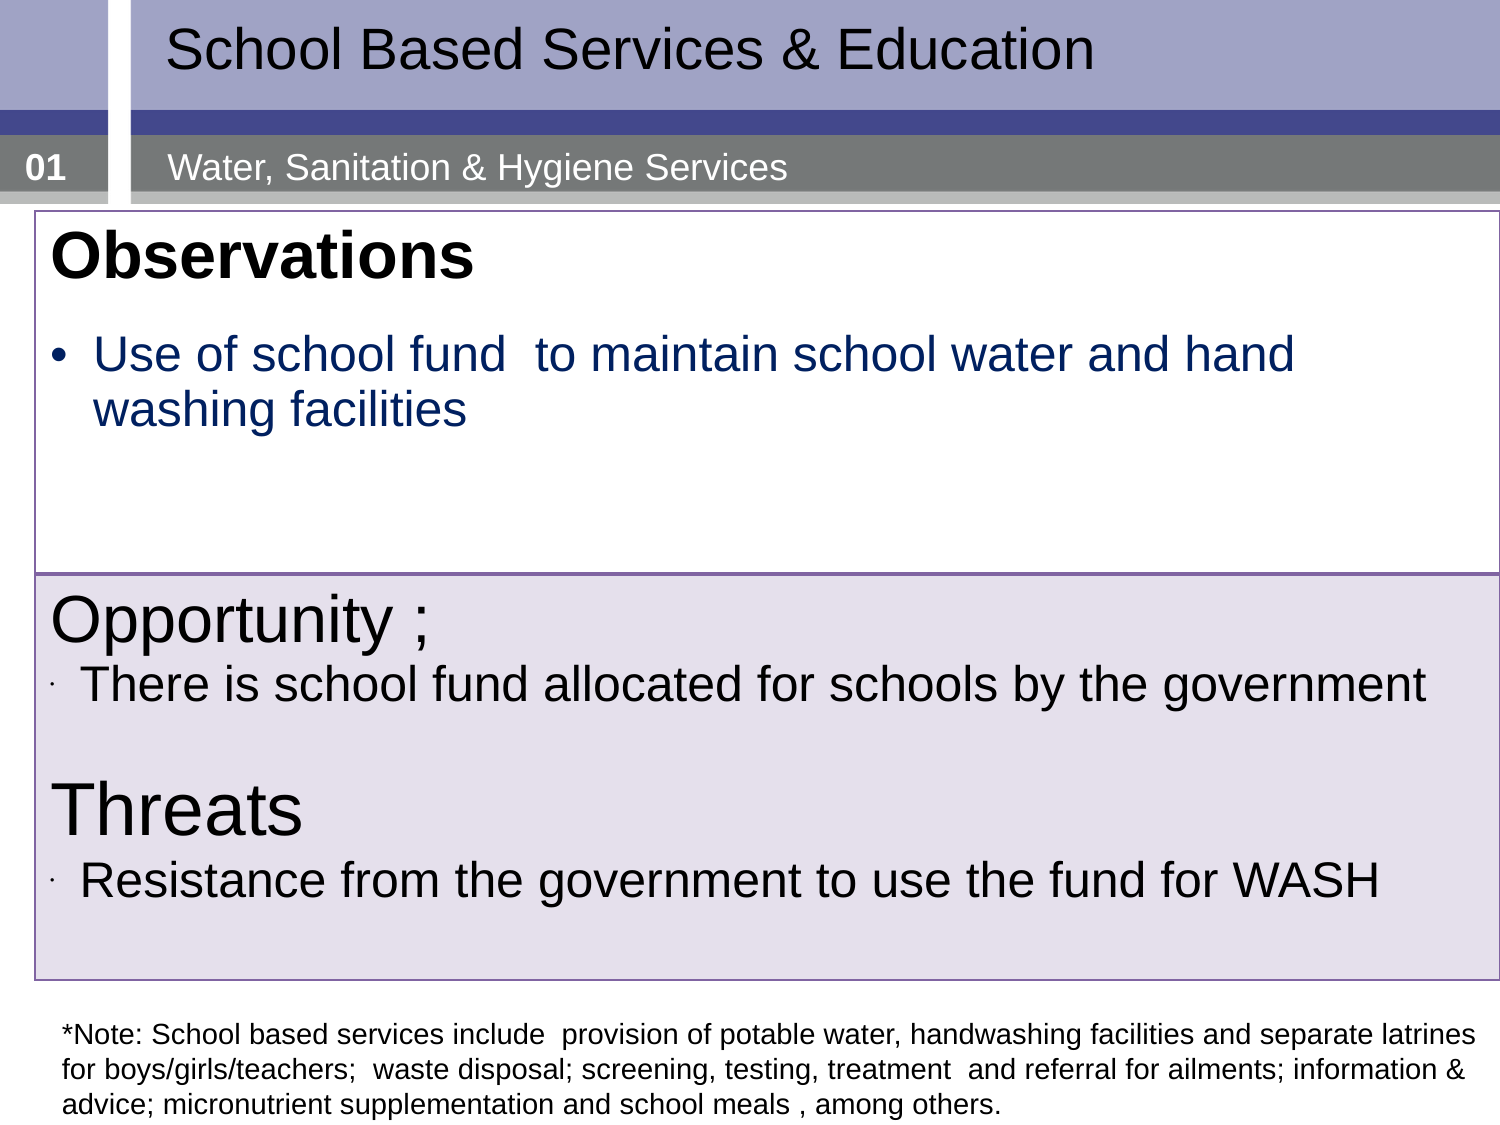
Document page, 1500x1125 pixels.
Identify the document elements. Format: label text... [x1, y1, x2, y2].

text_box [0, 0, 1500, 135]
text_box [0, 135, 1500, 204]
table_cell Opportunity ; There is school fund allocated for schools by the government Threats Resistance from the government to use the fund for WASH [36, 576, 1499, 979]
text_box Water, Sanitation & Hygiene Services [152, 135, 1125, 196]
text_box *Note: School based services include provision of potable water, handwashing facilities and separate latrines for boys/girls/teachers; waste disposal; screening, testing, treatment and referral for ailments; information & advice; micronutrient supplementation and school meals , among others. [46, 1007, 1500, 1125]
text_box 01 [2, 135, 89, 196]
table_header Observations Use of school fund to maintain school water and hand washing facilities [36, 212, 1499, 572]
text_box School Based Services & Education [150, 3, 1465, 89]
